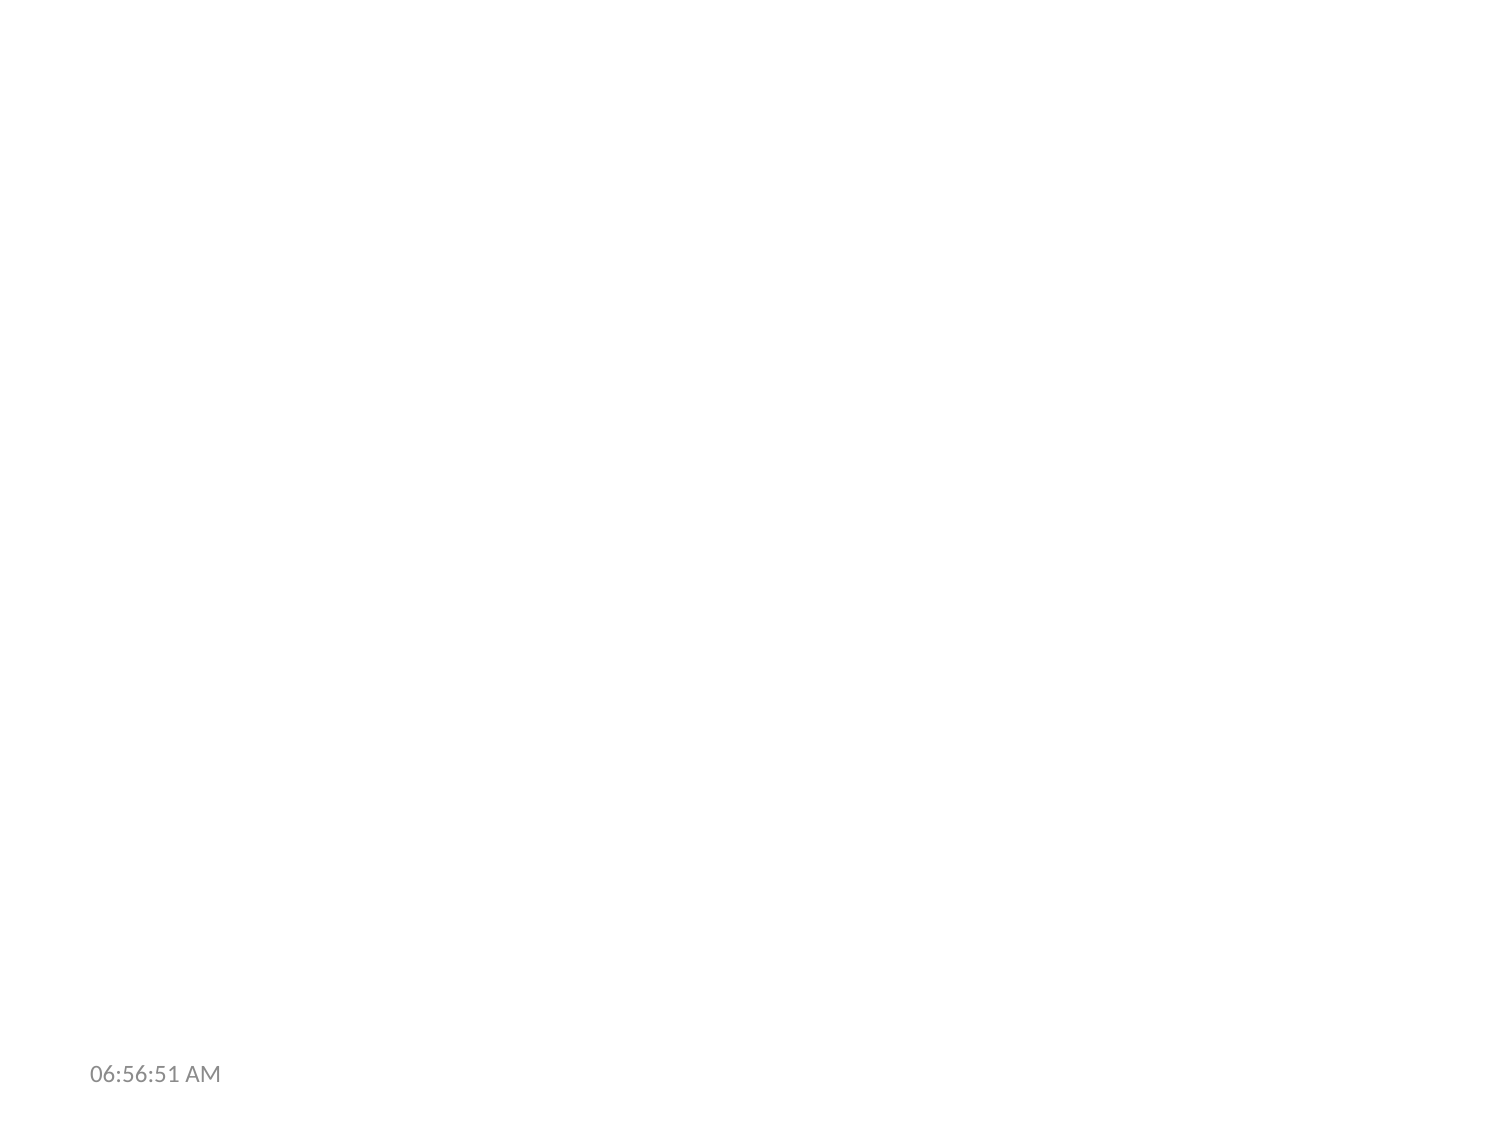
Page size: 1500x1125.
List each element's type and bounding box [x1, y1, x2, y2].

slide_number [75, 1042, 425, 1103]
